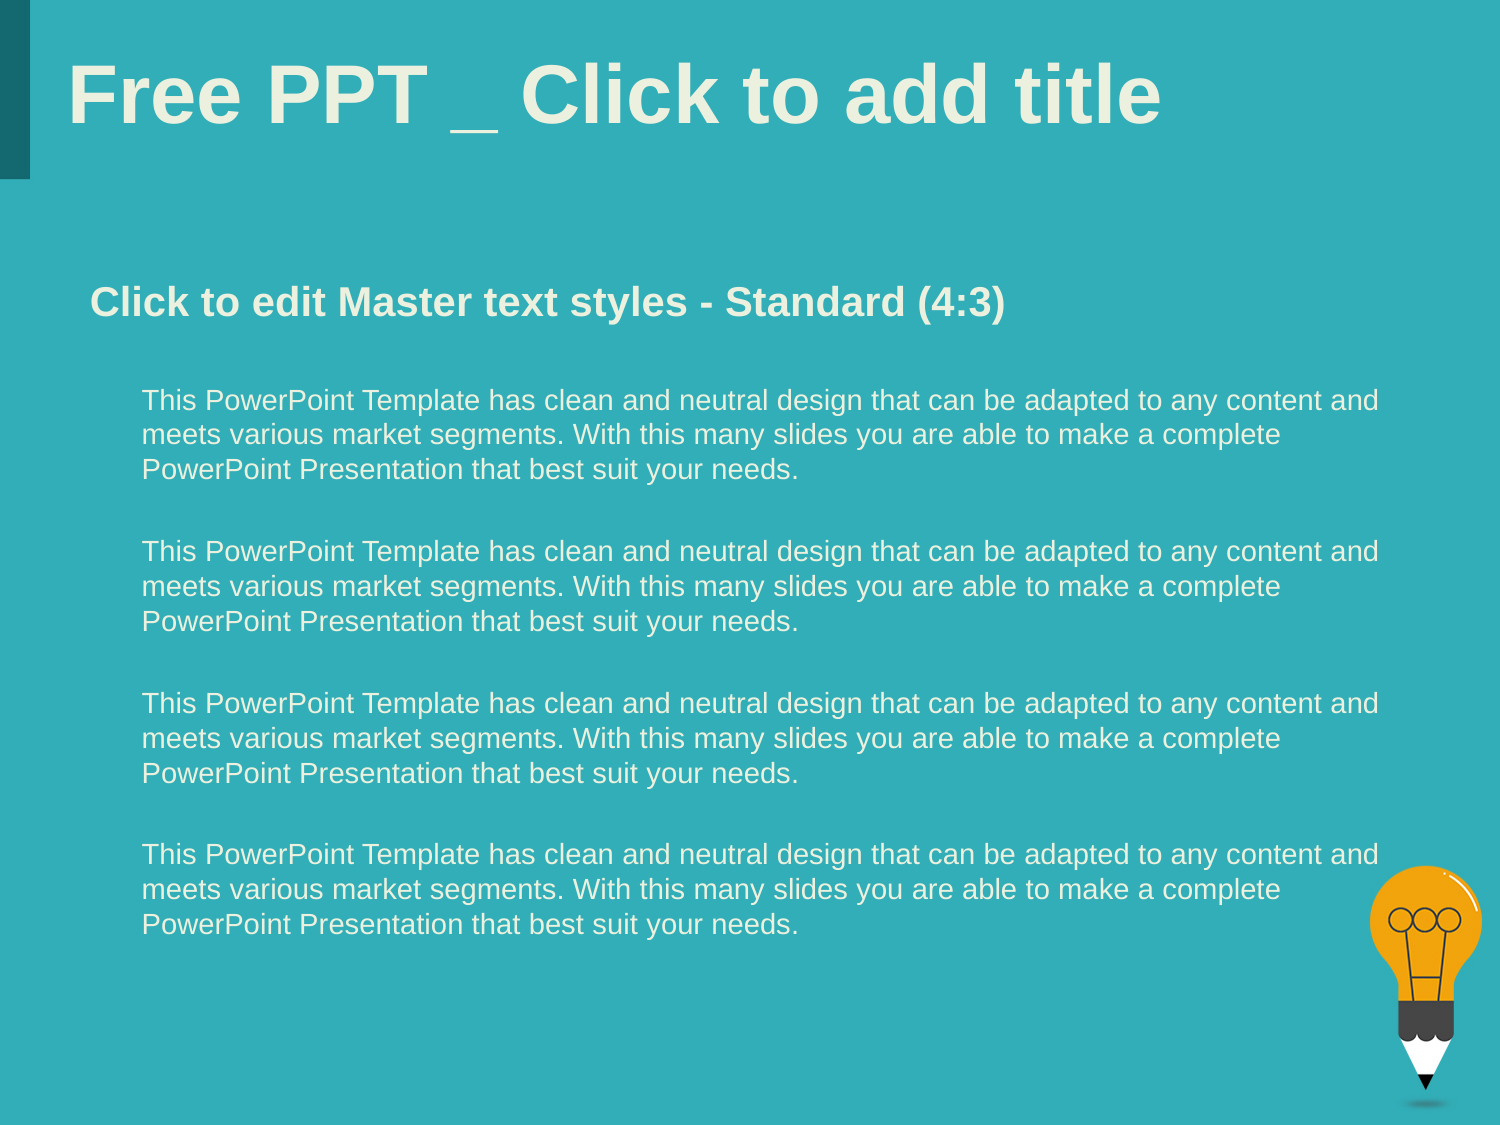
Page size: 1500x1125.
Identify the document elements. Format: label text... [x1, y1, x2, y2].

list Click to edit Master text styles - Standard (4:3) [75, 262, 1425, 339]
list This PowerPoint Template has clean and neutral design that can be adapted to any content and meets various market segments. With this many slides you are able to make a complete PowerPoint Presentation that best suit your needs. This PowerPoint Template has clean and neutral design that can be adapted to any content and meets various market segments. With this many slides you are able to make a complete PowerPoint Presentation that best suit your needs. This PowerPoint Template has clean and neutral design that can be adapted to any content and meets various market segments. With this many slides you are able to make a complete PowerPoint Presentation that best suit your needs. This PowerPoint Template has clean and neutral design that can be adapted to any content and meets various market segments. With this many slides you are able to make a complete PowerPoint Presentation that best suit your needs. [76, 373, 1427, 965]
title Free PPT _ Click to add title [29, 2, 1500, 179]
picture [0, 0, 1500, 1125]
